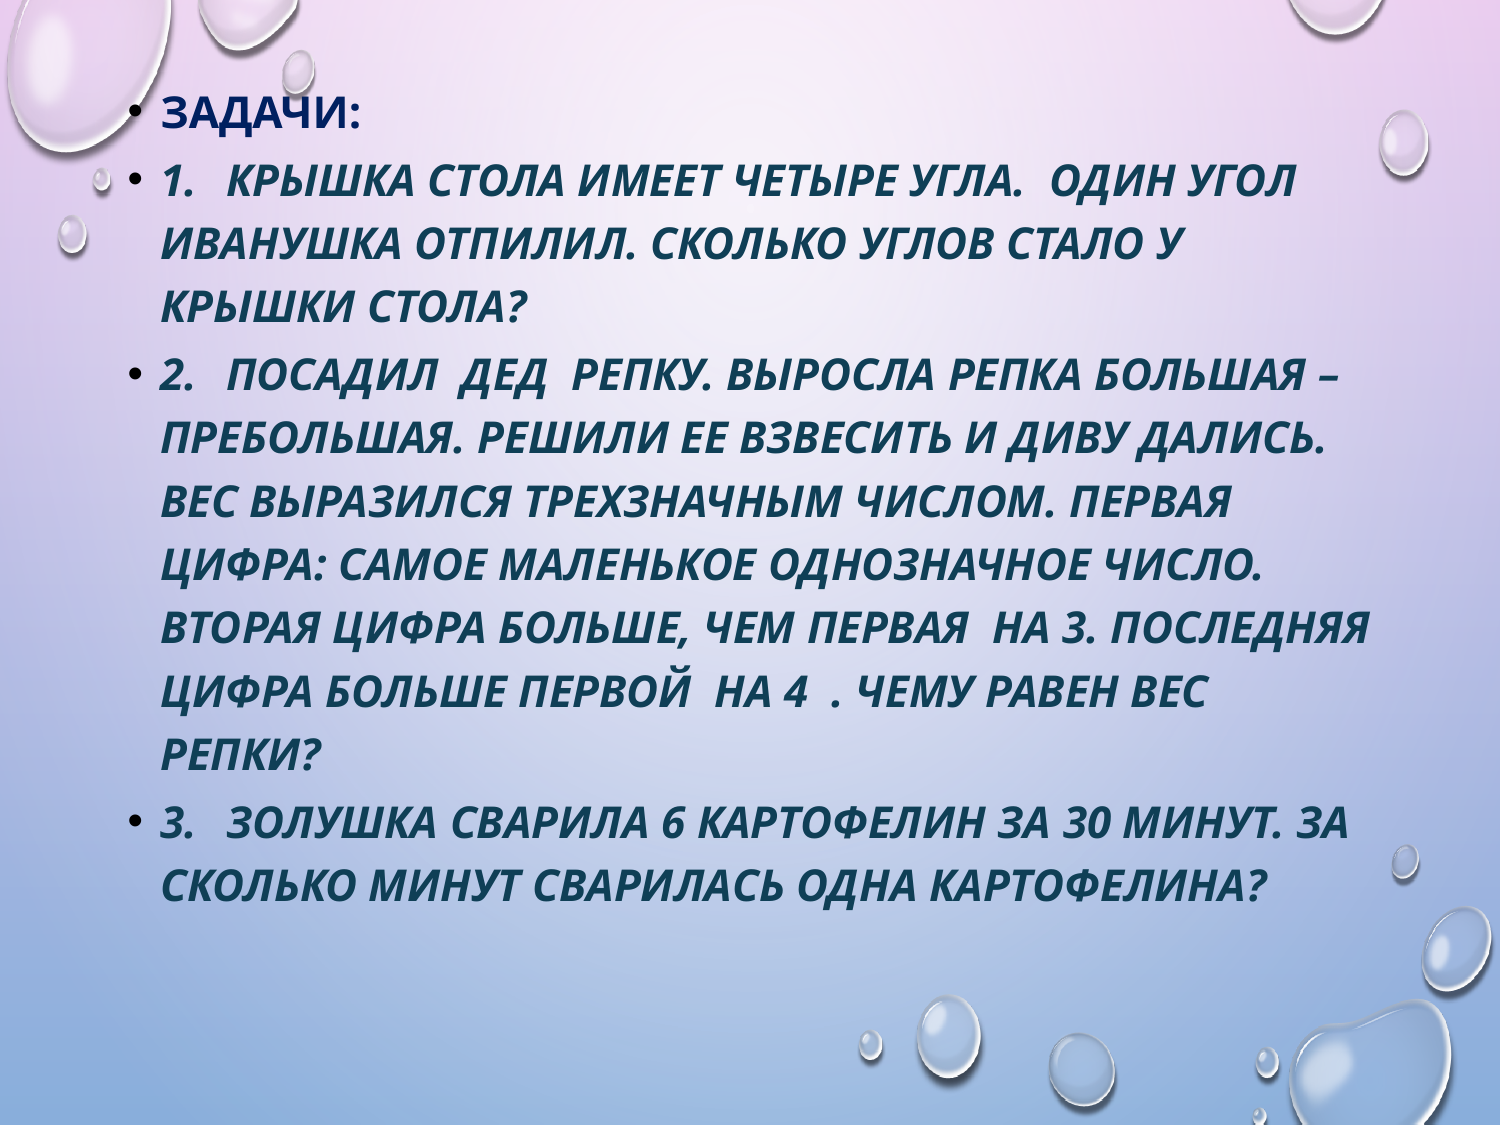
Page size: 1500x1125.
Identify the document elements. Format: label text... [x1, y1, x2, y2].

list Задачи: 1. Крышка стола имеет четыре угла. Один угол Иванушка отпилил. Сколько углов стало у крышки стола? 2. Посадил дед репку. Выросла репка большая – пребольшая. Решили ее взвесить и диву дались. Вес выразился трехзначным числом. Первая цифра: самое маленькое однозначное число. Вторая цифра больше, чем первая на 3. Последняя цифра больше первой на 4 . Чему равен вес репки? 3. Золушка сварила 6 картофелин за 30 минут. За сколько минут сварилась одна картофелина? [112, 66, 1388, 950]
picture [0, 0, 1500, 1125]
